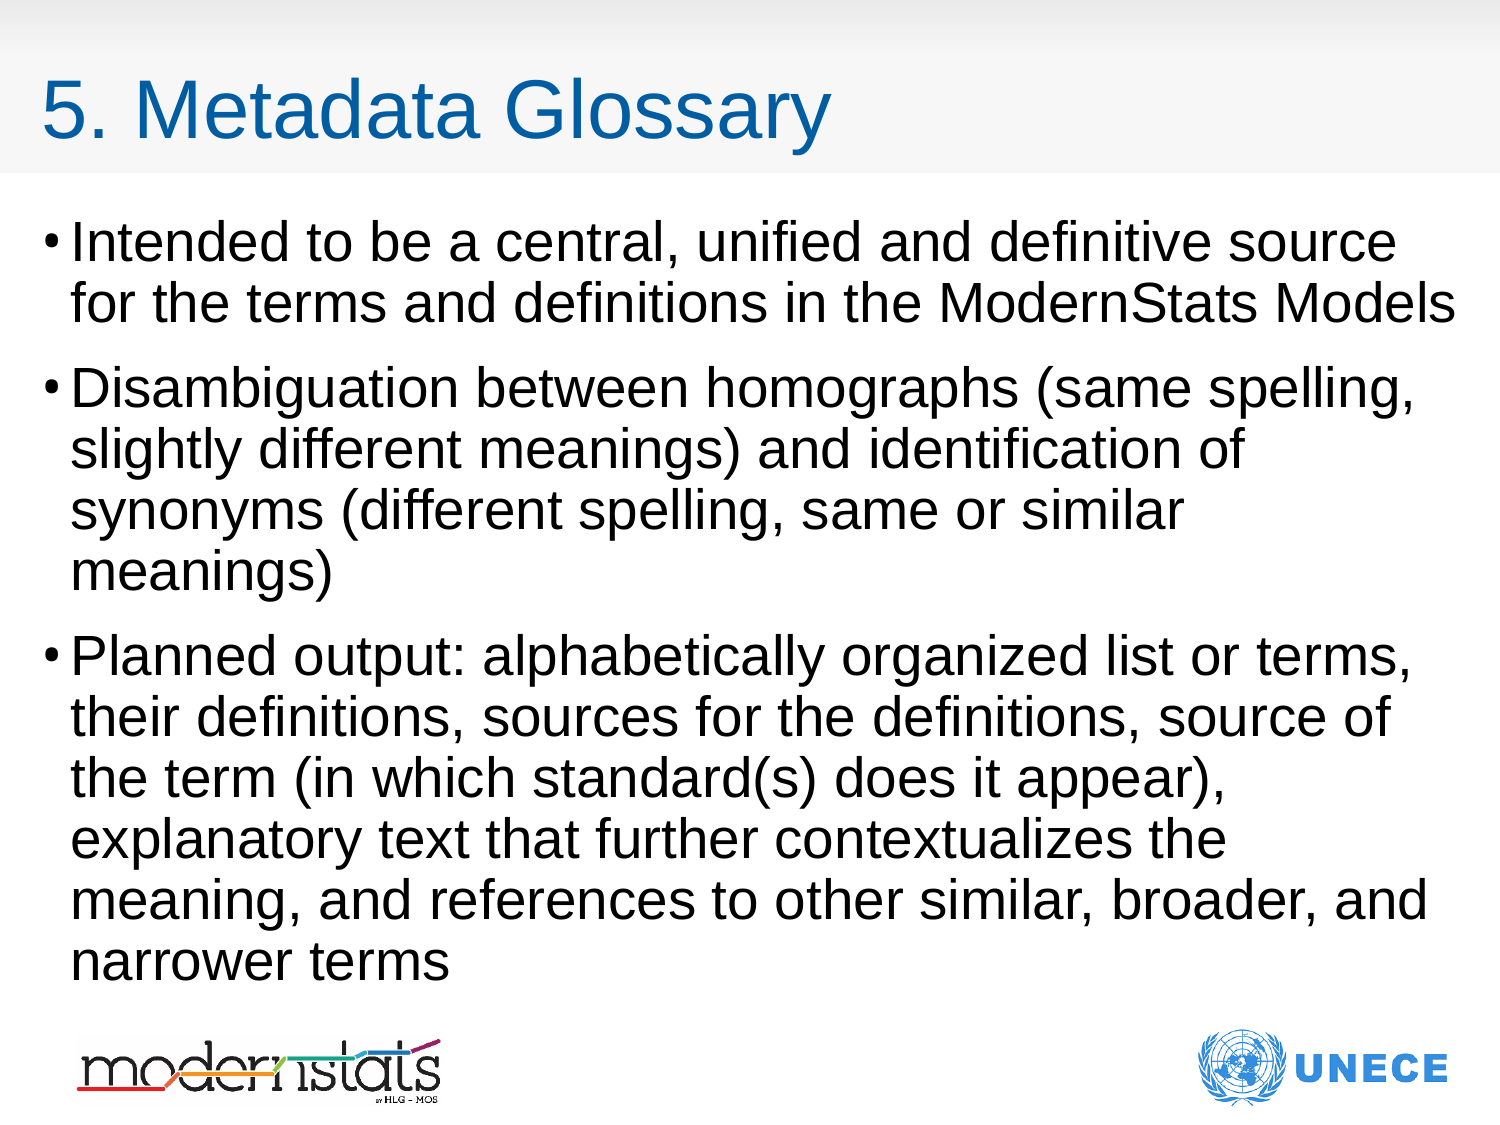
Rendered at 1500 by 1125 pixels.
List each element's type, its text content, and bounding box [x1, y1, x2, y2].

picture [76, 1034, 441, 1106]
picture [1198, 1030, 1447, 1106]
list Intended to be a central, unified and definitive source for the terms and definitions in the ModernStats Models Disambiguation between homographs (same spelling, slightly different meanings) and identification of synonyms (different spelling, same or similar meanings) Planned output: alphabetically organized list or terms, their definitions, sources for the definitions, source of the term (in which standard(s) does it appear), explanatory text that further contextualizes the meaning, and references to other similar, broader, and narrower terms [41, 212, 1459, 1030]
title 5. Metadata Glossary [41, 33, 1459, 157]
